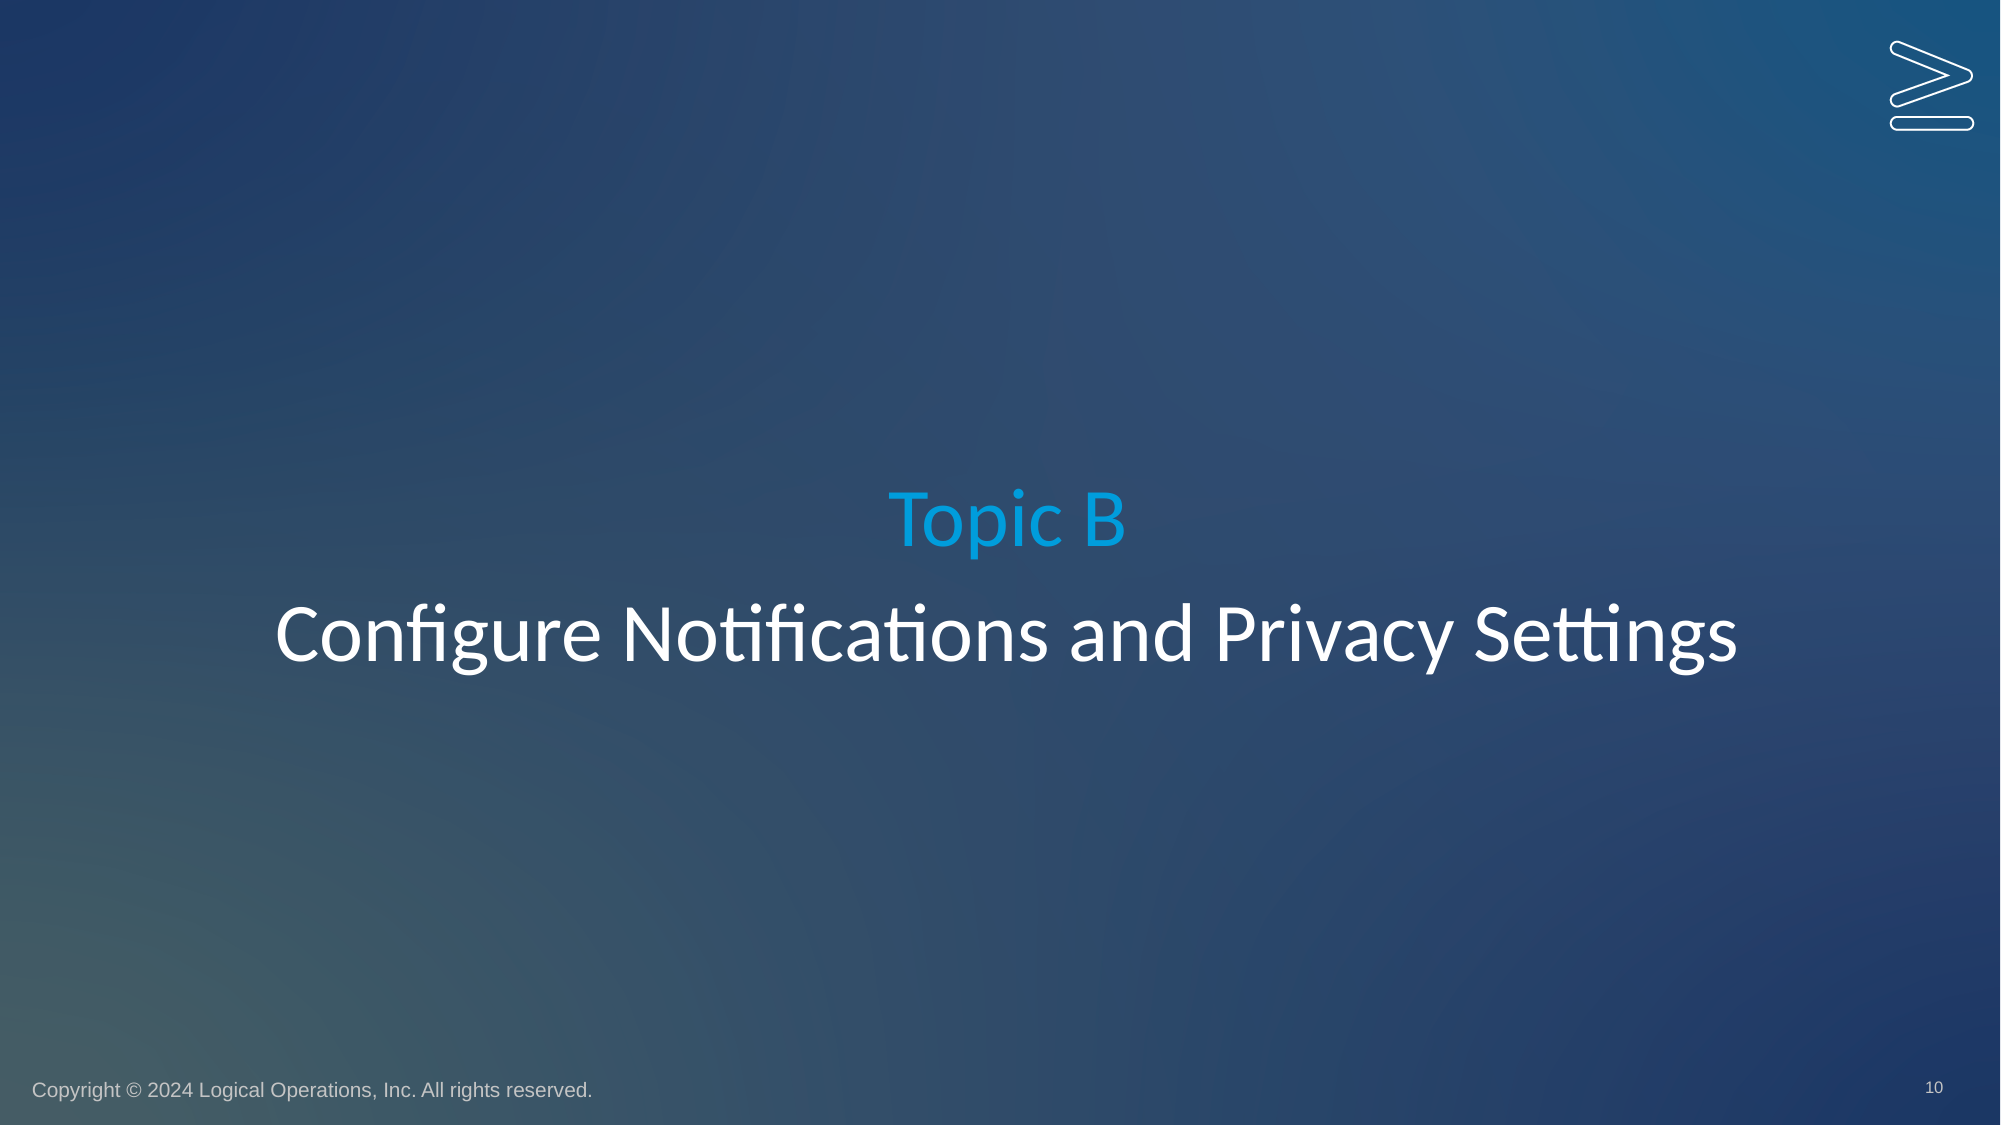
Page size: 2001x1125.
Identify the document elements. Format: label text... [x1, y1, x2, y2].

slide_number 10 [1491, 1057, 1959, 1118]
picture [0, 0, 2001, 1125]
title Configure Notifications and Privacy Settings [157, 571, 1858, 795]
list Topic B [157, 324, 1858, 571]
